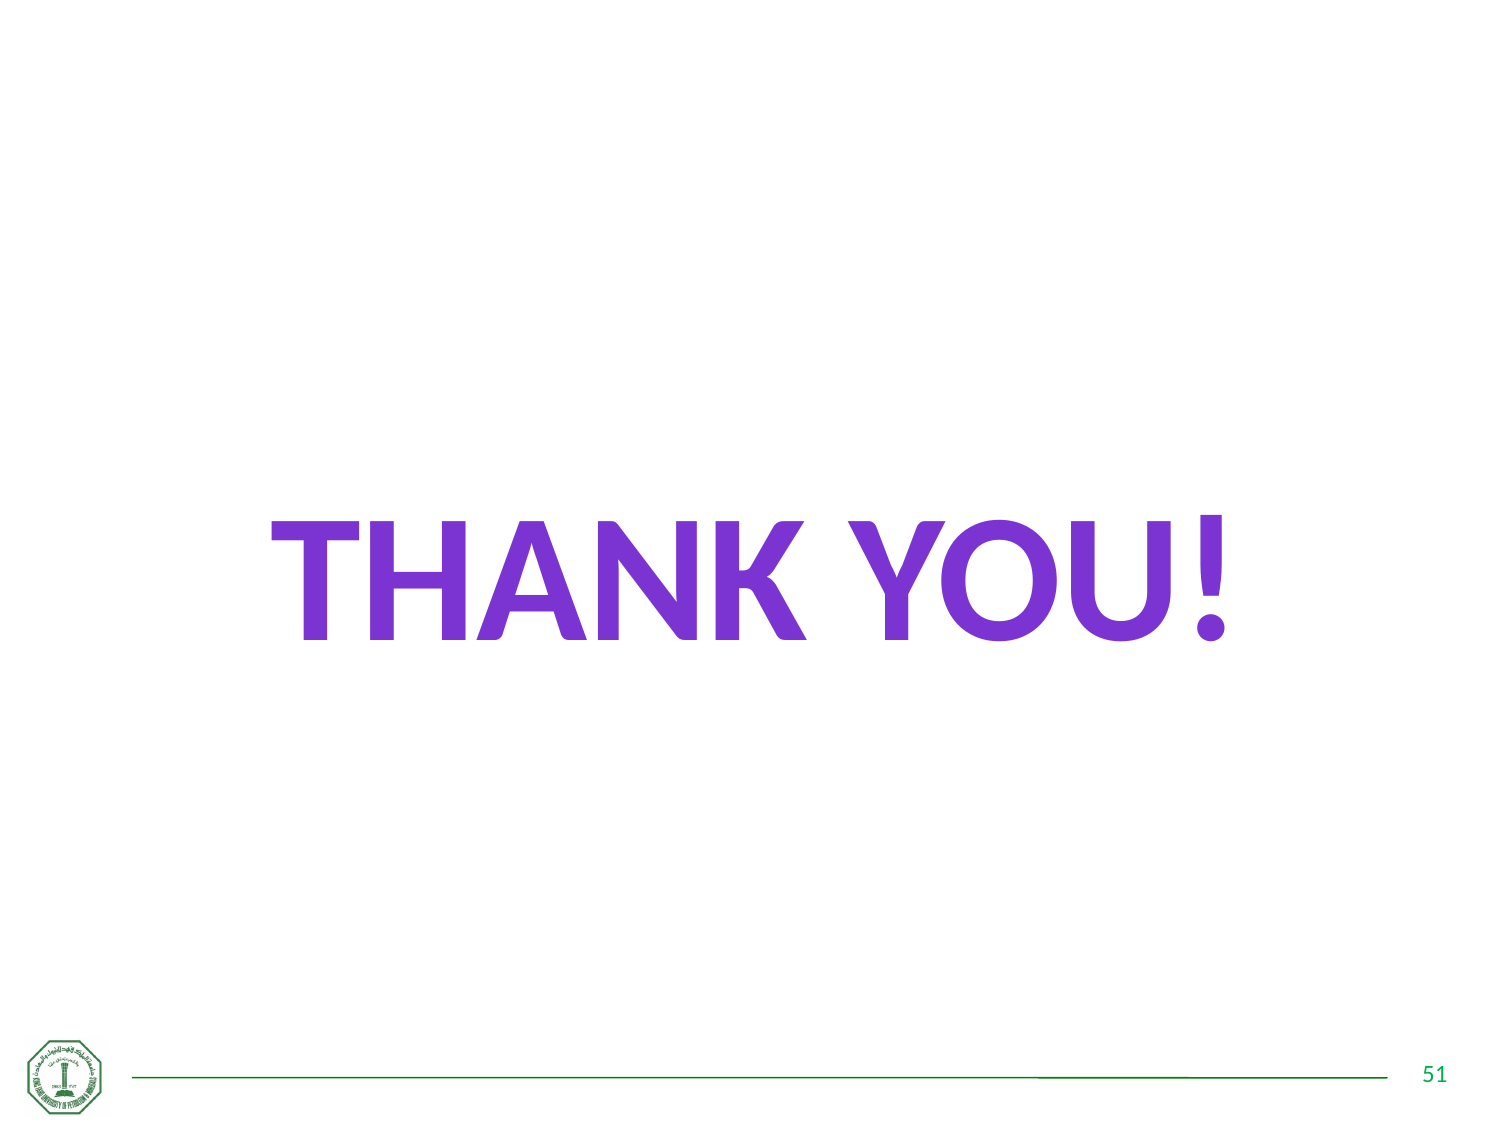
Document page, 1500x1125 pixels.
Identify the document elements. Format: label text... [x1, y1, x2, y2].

text_box Thank YOU! [224, 449, 1288, 685]
slide_number 51 [1387, 1042, 1463, 1103]
picture [25, 1038, 110, 1117]
